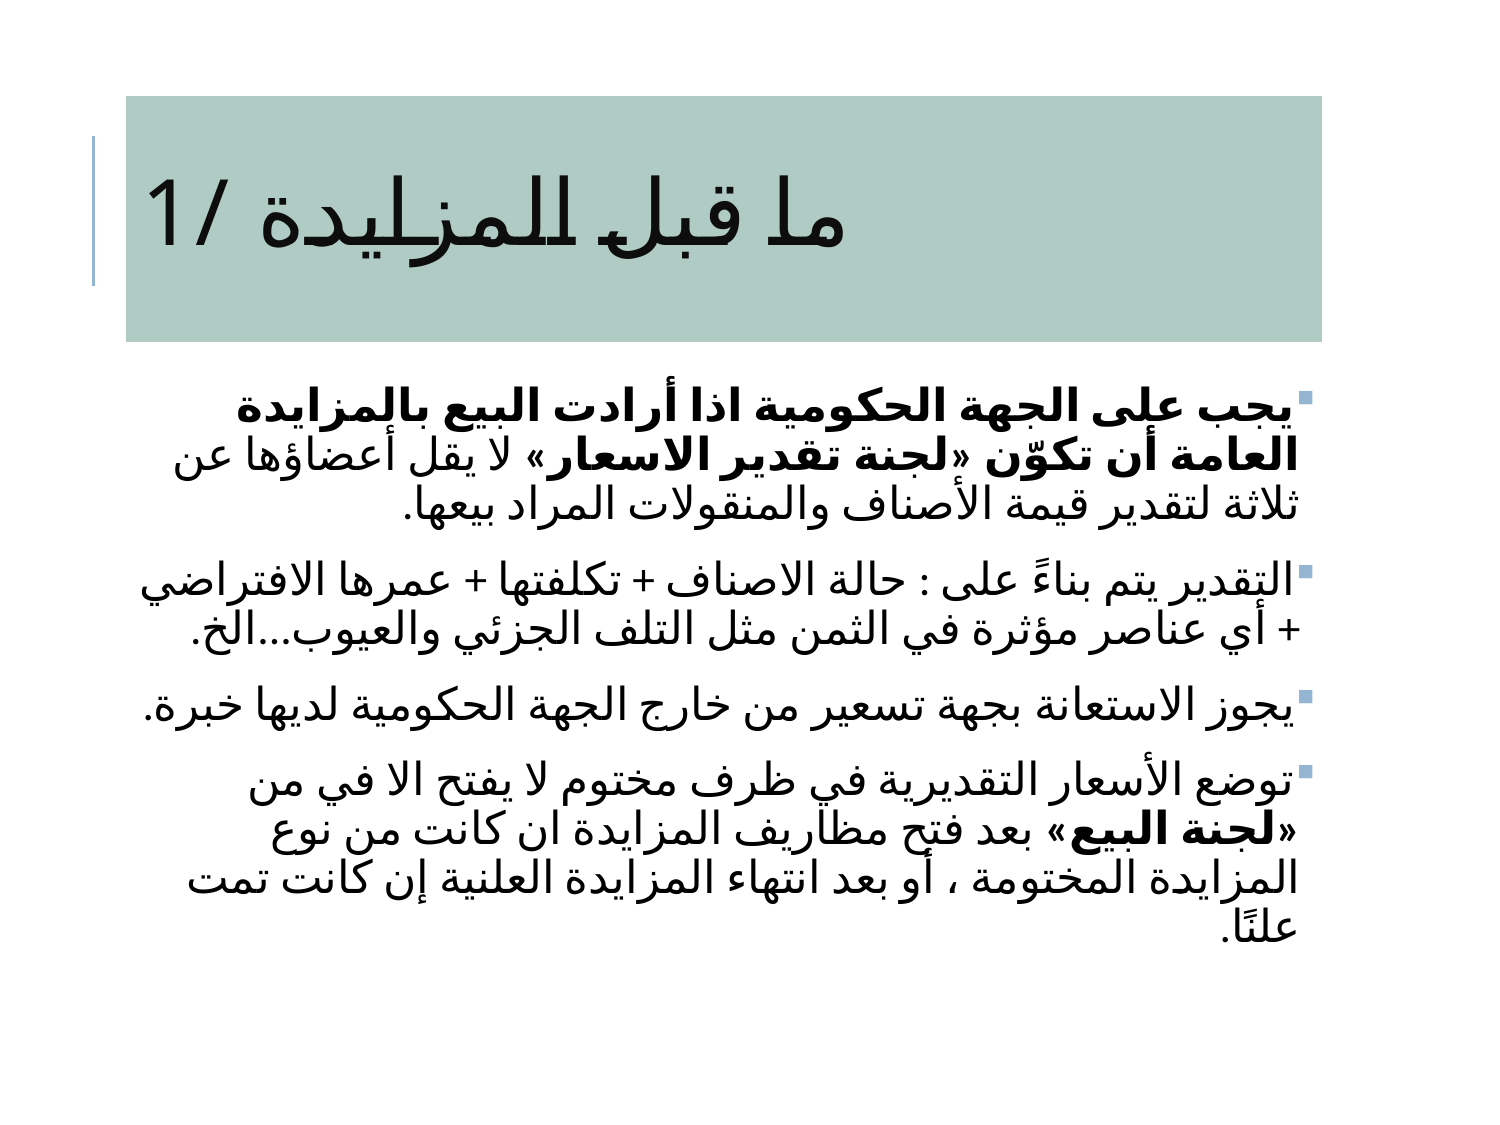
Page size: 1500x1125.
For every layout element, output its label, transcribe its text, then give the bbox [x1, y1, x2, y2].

list يجب على الجهة الحكومية اذا أرادت البيع بالمزايدة العامة أن تكوّن «لجنة تقدير الاسعار» لا يقل أعضاؤها عن ثلاثة لتقدير قيمة الأصناف والمنقولات المراد بيعها. التقدير يتم بناءً على : حالة الاصناف + تكلفتها + عمرها الافتراضي + أي عناصر مؤثرة في الثمن مثل التلف الجزئي والعيوب...الخ. يجوز الاستعانة بجهة تسعير من خارج الجهة الحكومية لديها خبرة. توضع الأسعار التقديرية في ظرف مختوم لا يفتح الا في من «لجنة البيع» بعد فتح مظاريف المزايدة ان كانت من نوع المزايدة المختومة ، أو بعد انتهاء المزايدة العلنية إن كانت تمت علنًا. [126, 375, 1322, 1035]
title 1/ ما قبل المزايدة [126, 96, 1322, 342]
